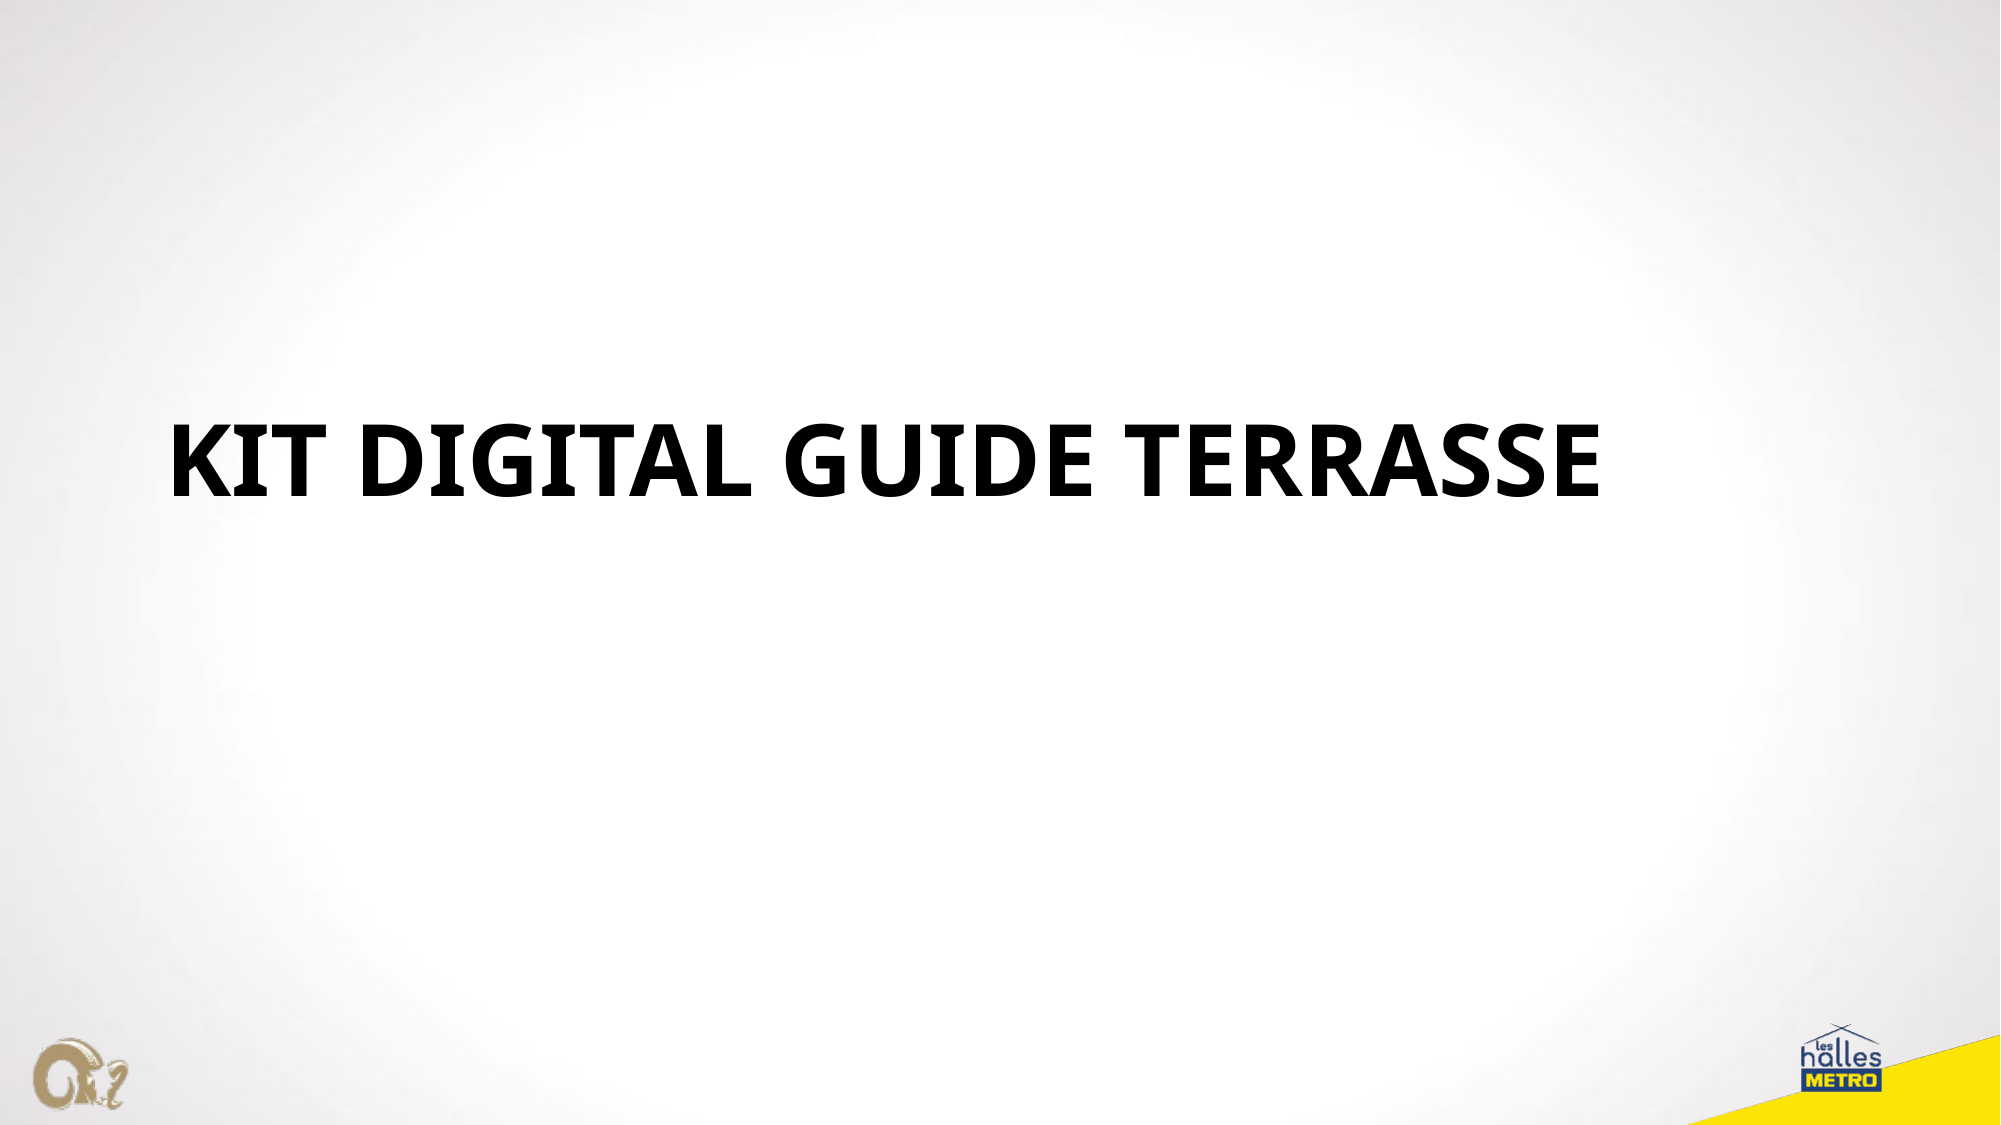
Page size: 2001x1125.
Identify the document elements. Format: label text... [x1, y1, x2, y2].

title KIT DIGITAL GUIDE TERRASSE [150, 396, 1850, 638]
picture [0, 0, 2001, 1125]
